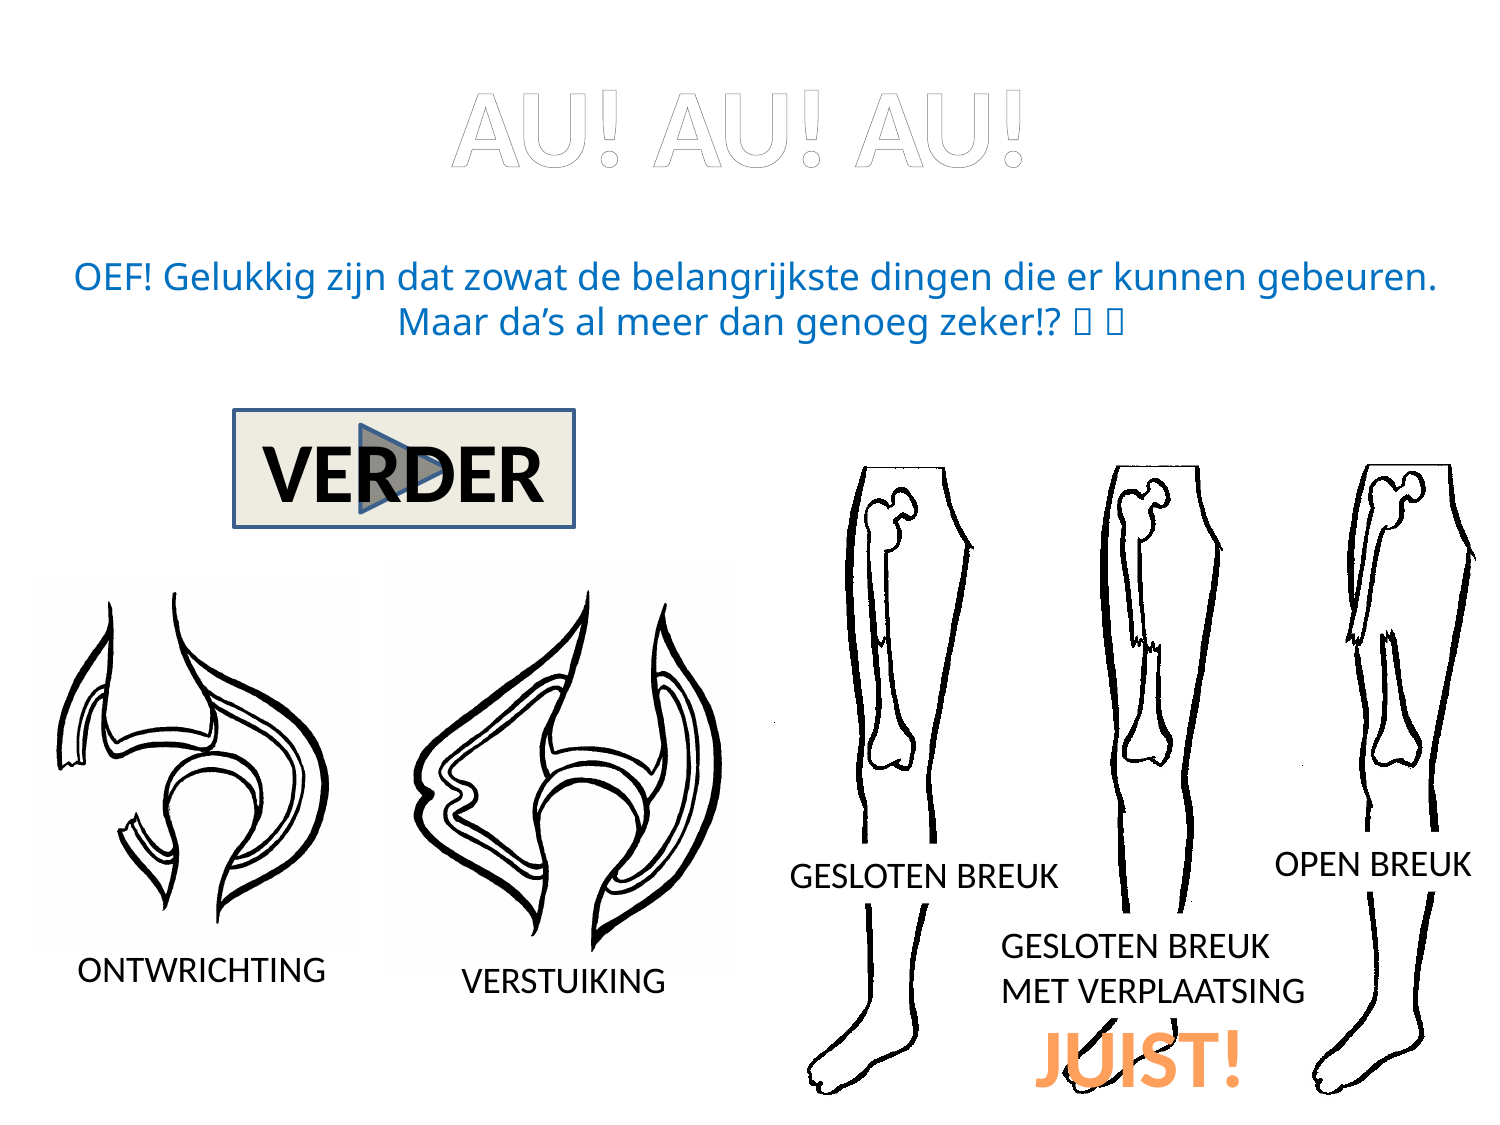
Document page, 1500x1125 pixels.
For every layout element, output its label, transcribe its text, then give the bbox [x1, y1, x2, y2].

text_box ONTWRICHTING [62, 957, 342, 998]
picture [34, 573, 358, 950]
text_box VERDER [232, 408, 576, 529]
text_box VERSTUIKING [446, 980, 682, 1009]
text_box OEF! Gelukkig zijn dat zowat de belangrijkste dingen die er kunnen gebeuren. Maar da’s al meer dan genoeg zeker!?   [58, 246, 1465, 351]
text_box AU! AU! AU! [436, 46, 1047, 197]
picture [386, 445, 1500, 1114]
